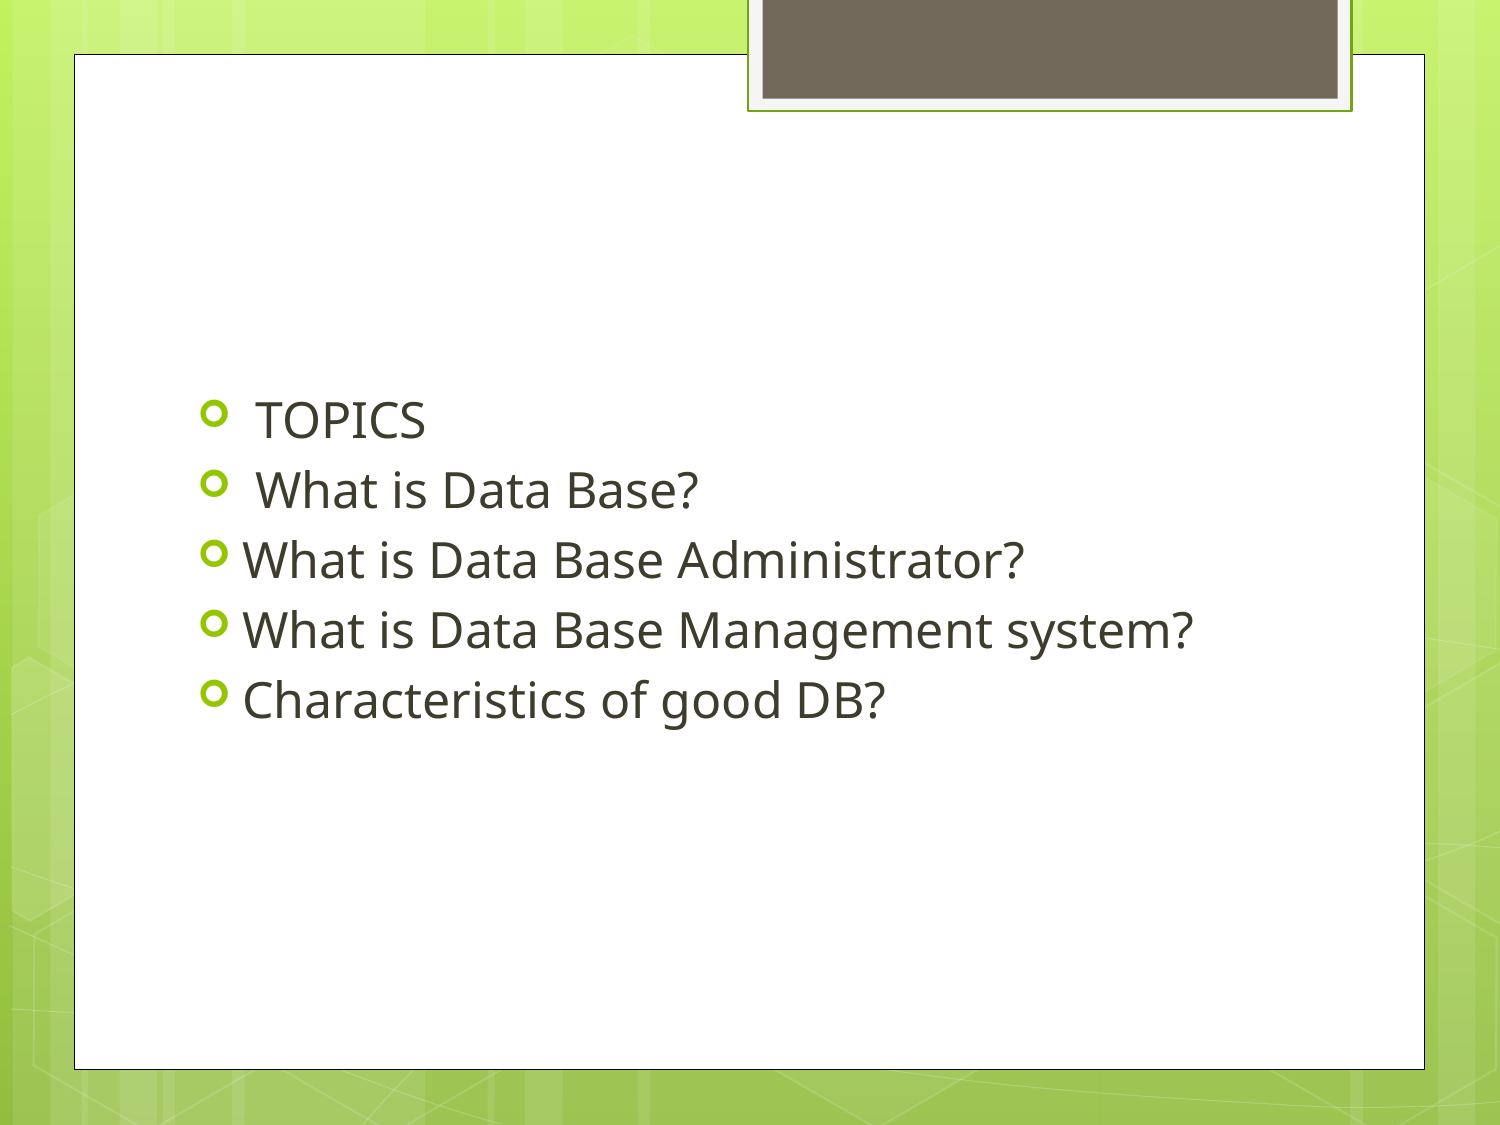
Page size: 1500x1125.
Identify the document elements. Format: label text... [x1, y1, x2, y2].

list TOPICS What is Data Base? What is Data Base Administrator? What is Data Base Management system? Characteristics of good DB? [171, 381, 1283, 957]
